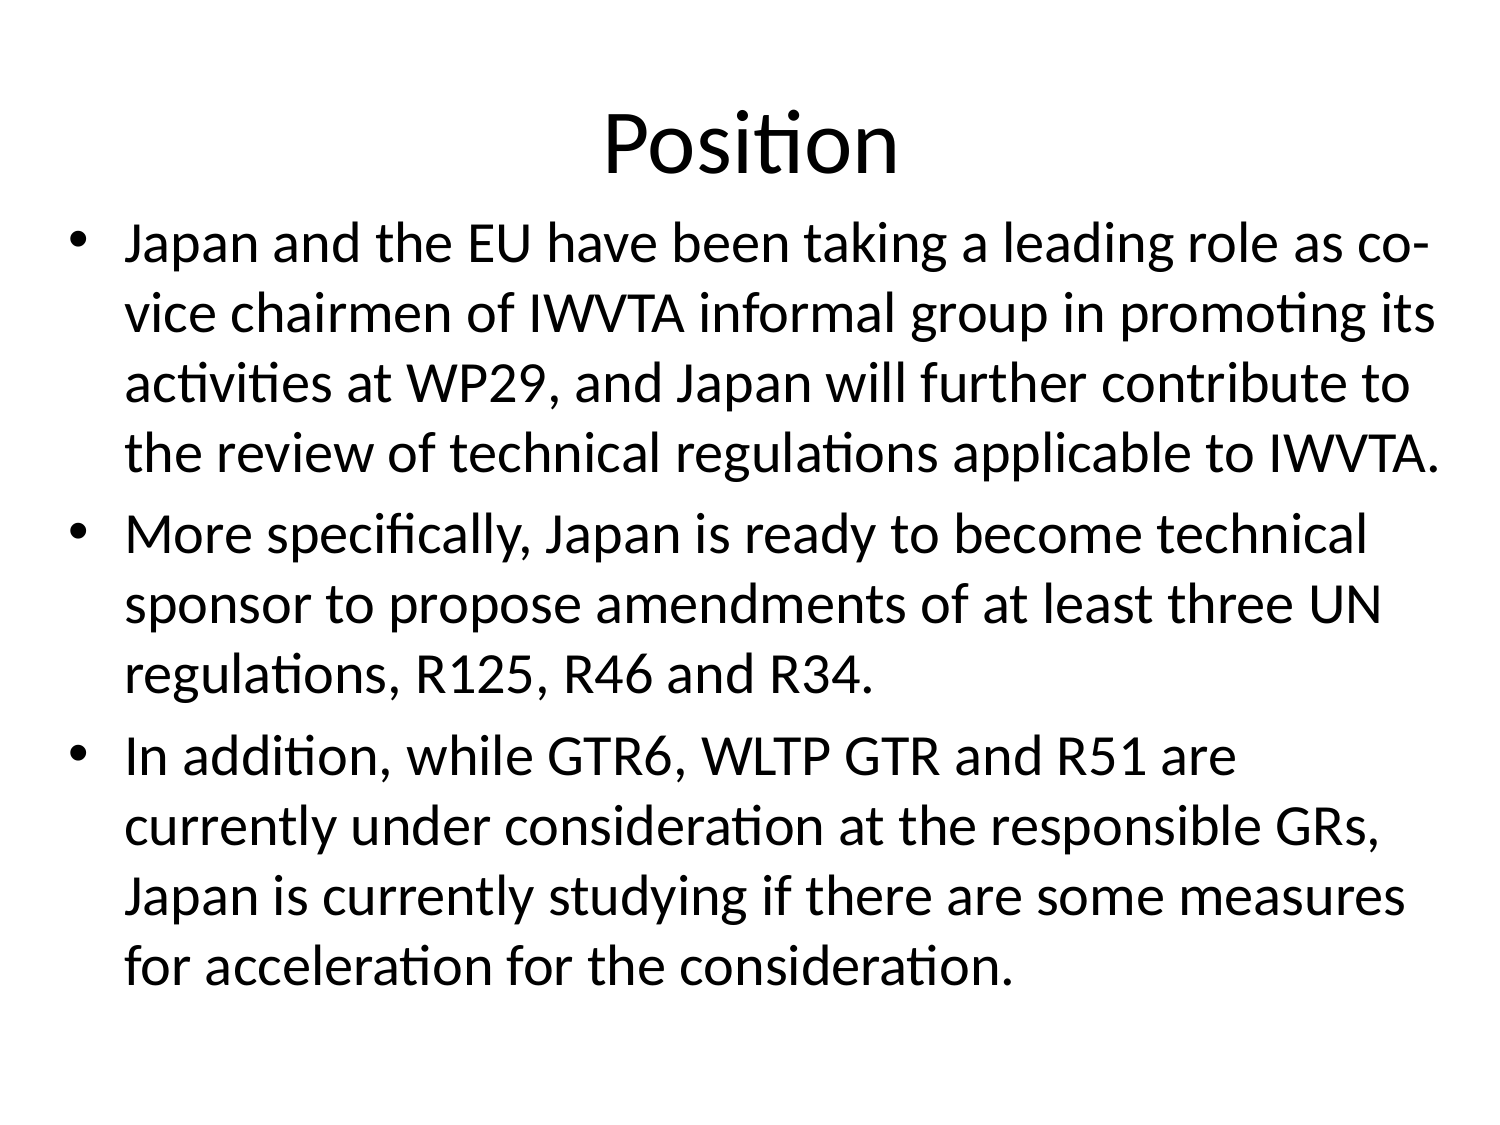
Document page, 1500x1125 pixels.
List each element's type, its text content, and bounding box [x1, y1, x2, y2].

title Position [76, 42, 1428, 196]
list Japan and the EU have been taking a leading role as co-vice chairmen of IWVTA informal group in promoting its activities at WP29, and Japan will further contribute to the review of technical regulations applicable to IWVTA. More specifically, Japan is ready to become technical sponsor to propose amendments of at least three UN regulations, R125, R46 and R34. In addition, while GTR6, WLTP GTR and R51 are currently under consideration at the responsible GRs, Japan is currently studying if there are some measures for acceleration for the consideration. [52, 196, 1471, 994]
